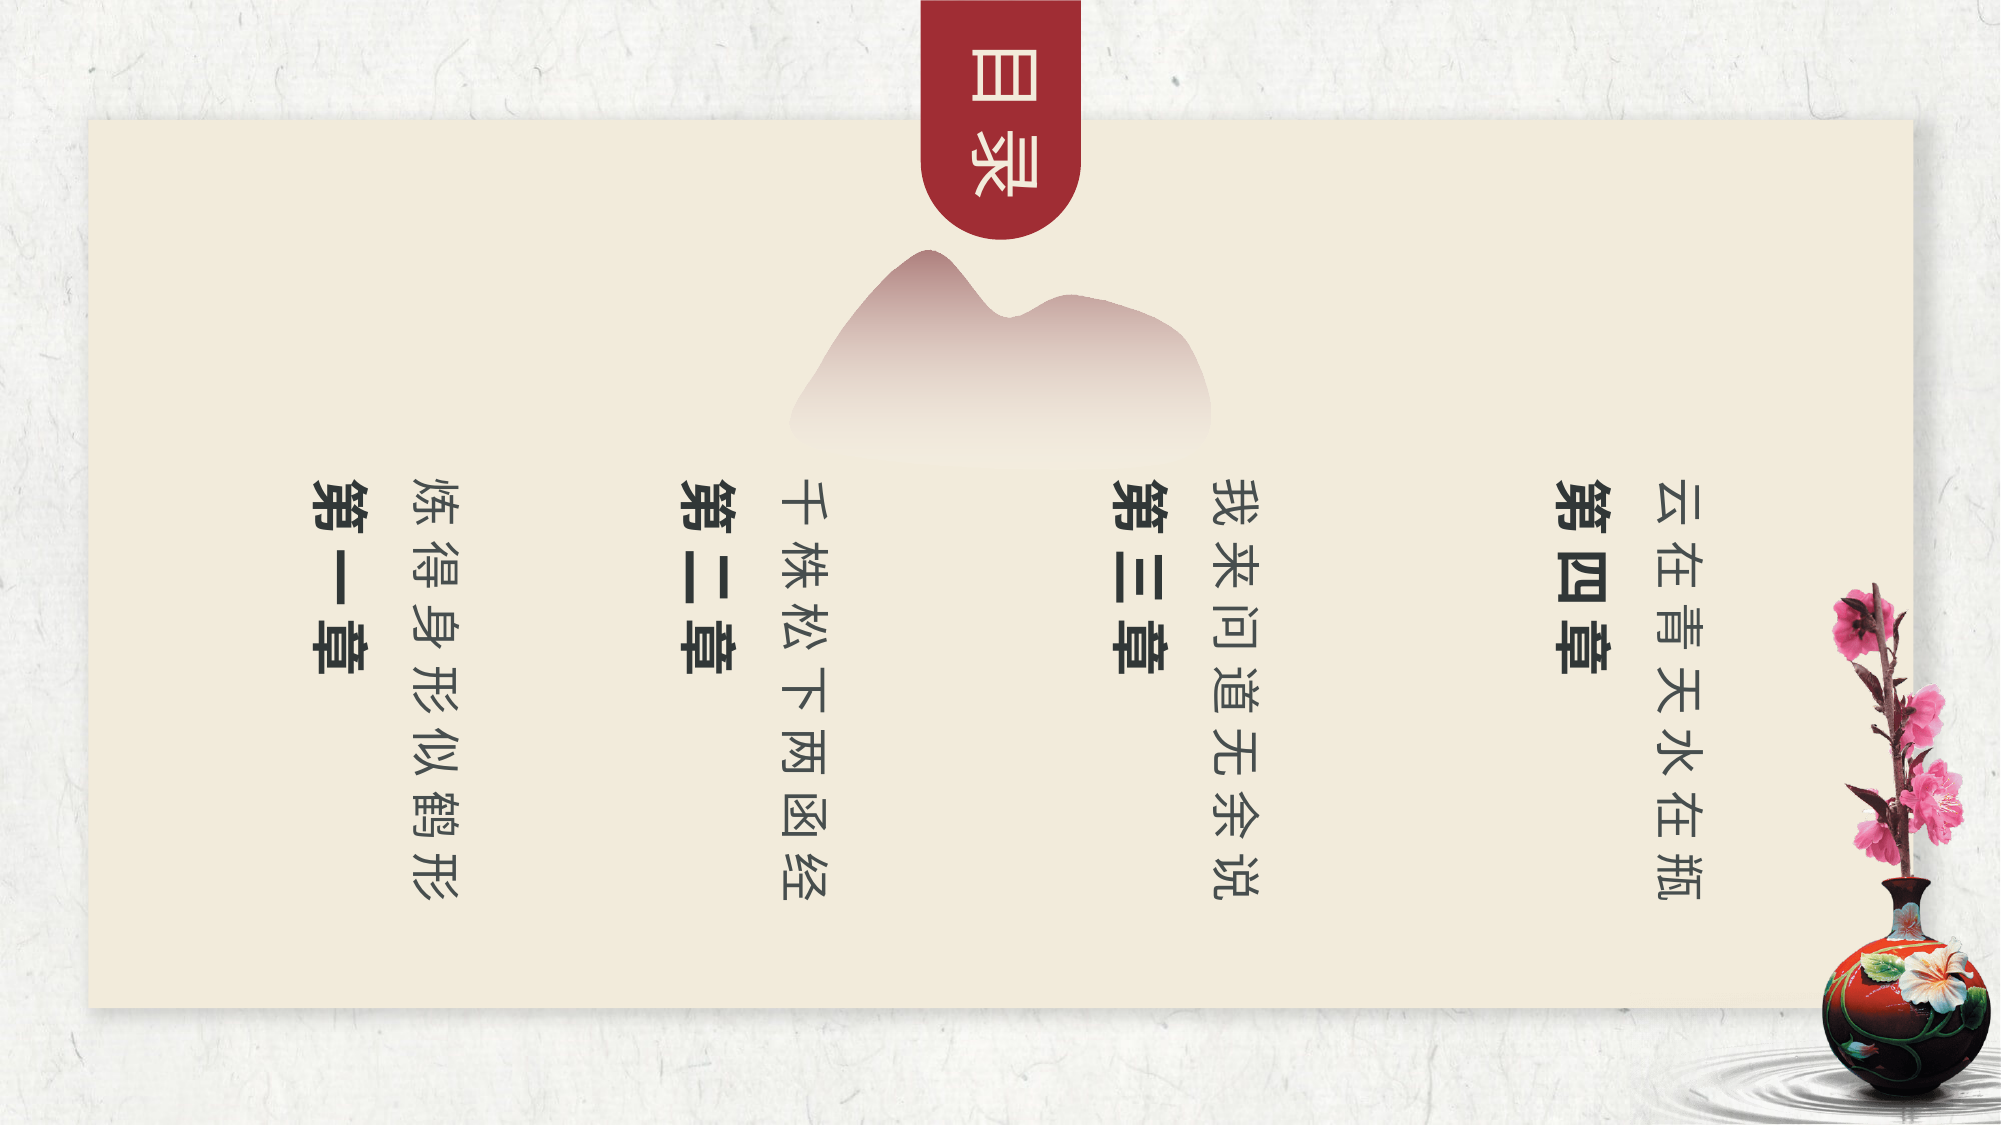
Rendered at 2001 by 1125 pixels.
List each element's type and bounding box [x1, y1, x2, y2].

text_box [283, 462, 1719, 920]
picture [0, 0, 2001, 1125]
text_box [88, 0, 1914, 1009]
